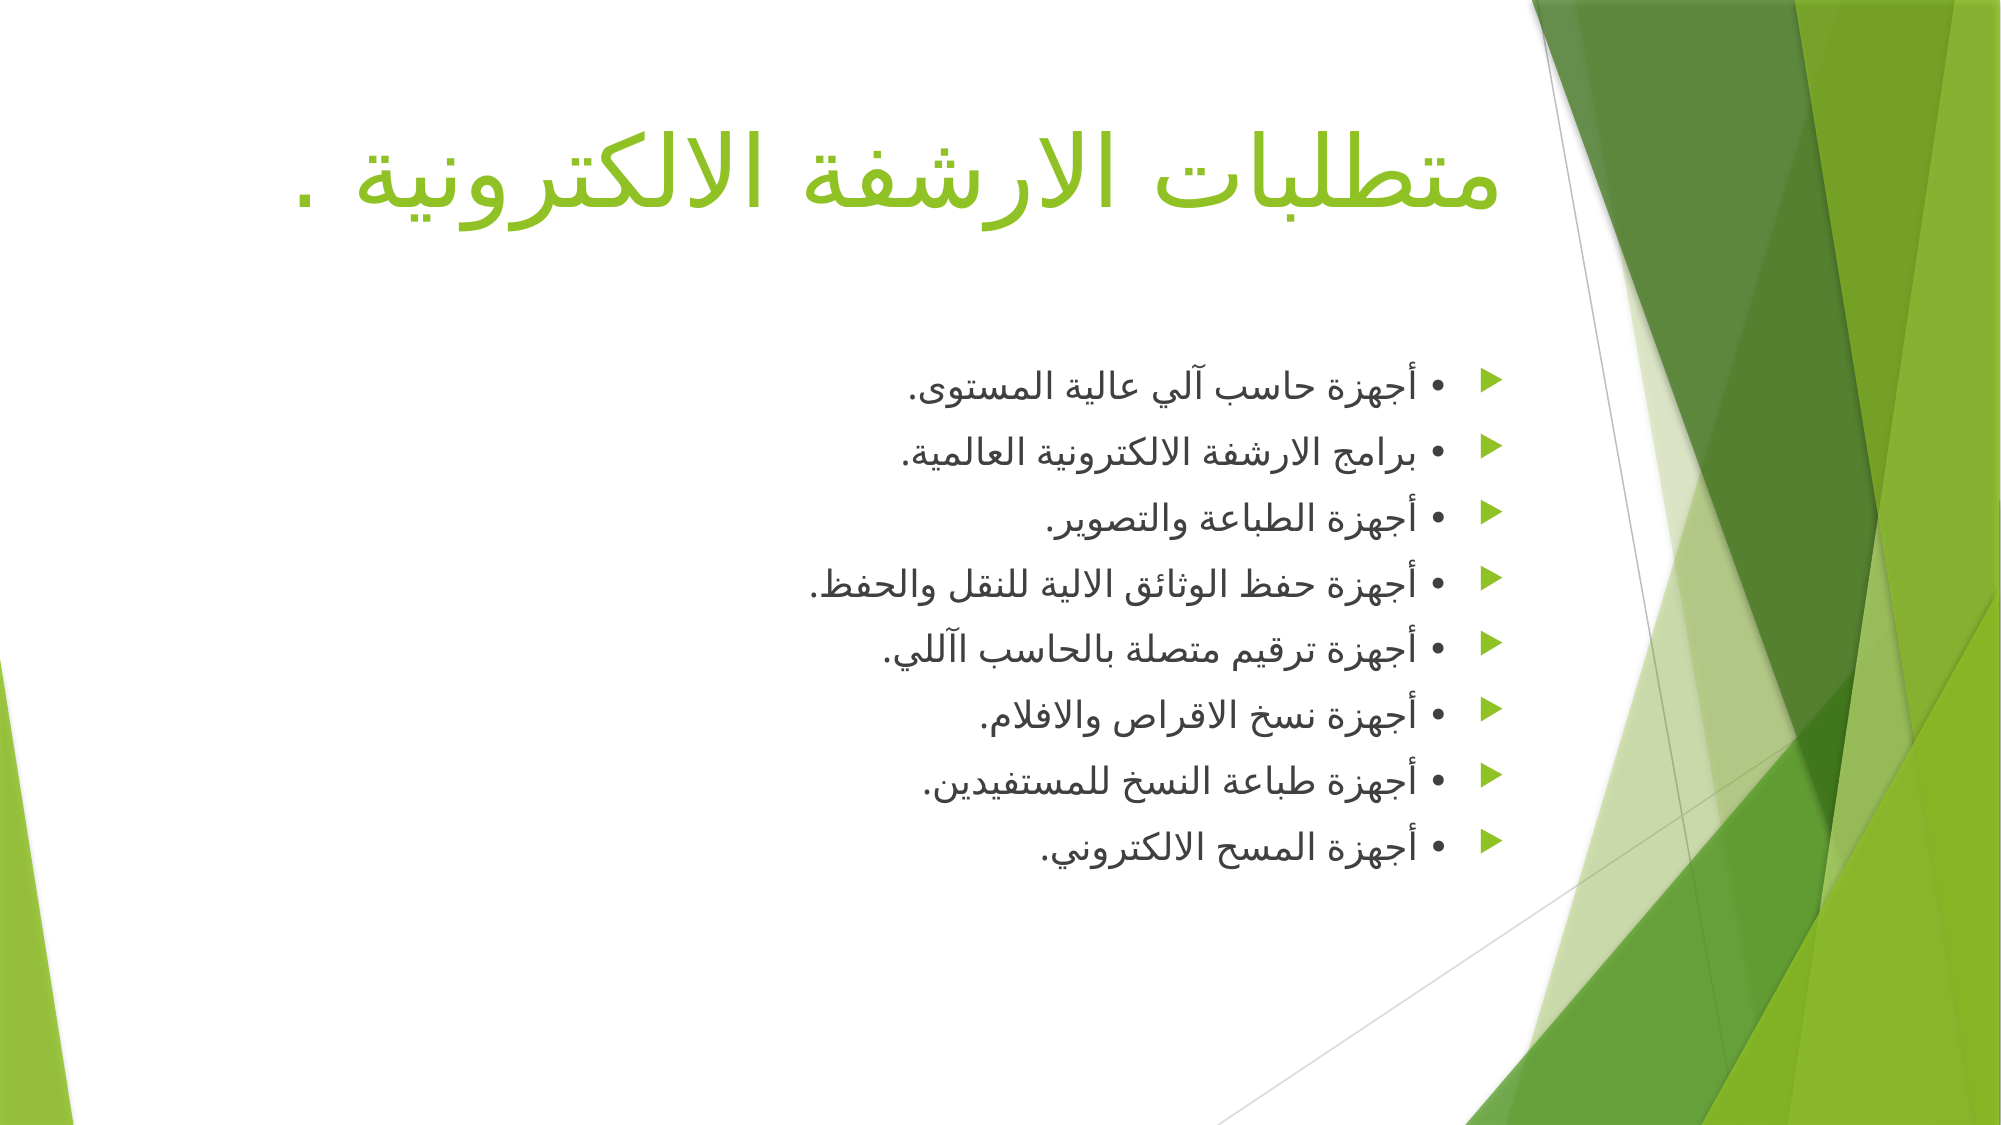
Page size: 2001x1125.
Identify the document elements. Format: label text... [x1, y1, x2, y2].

title متطلبات الارشفة الالكترونية . [111, 99, 1522, 317]
list • أجهزة حاسب آلي عالية المستوى. • برامج الارشفة الالكترونية العالمية. • أجهزة الطباعة والتصوير. • أجهزة حفظ الوثائق الالية للنقل والحفظ. • أجهزة ترقيم متصلة بالحاسب اآللي. • أجهزة نسخ الاقراص والافلام. • أجهزة طباعة النسخ للمستفيدين. • أجهزة المسح الالكتروني. [111, 354, 1522, 992]
